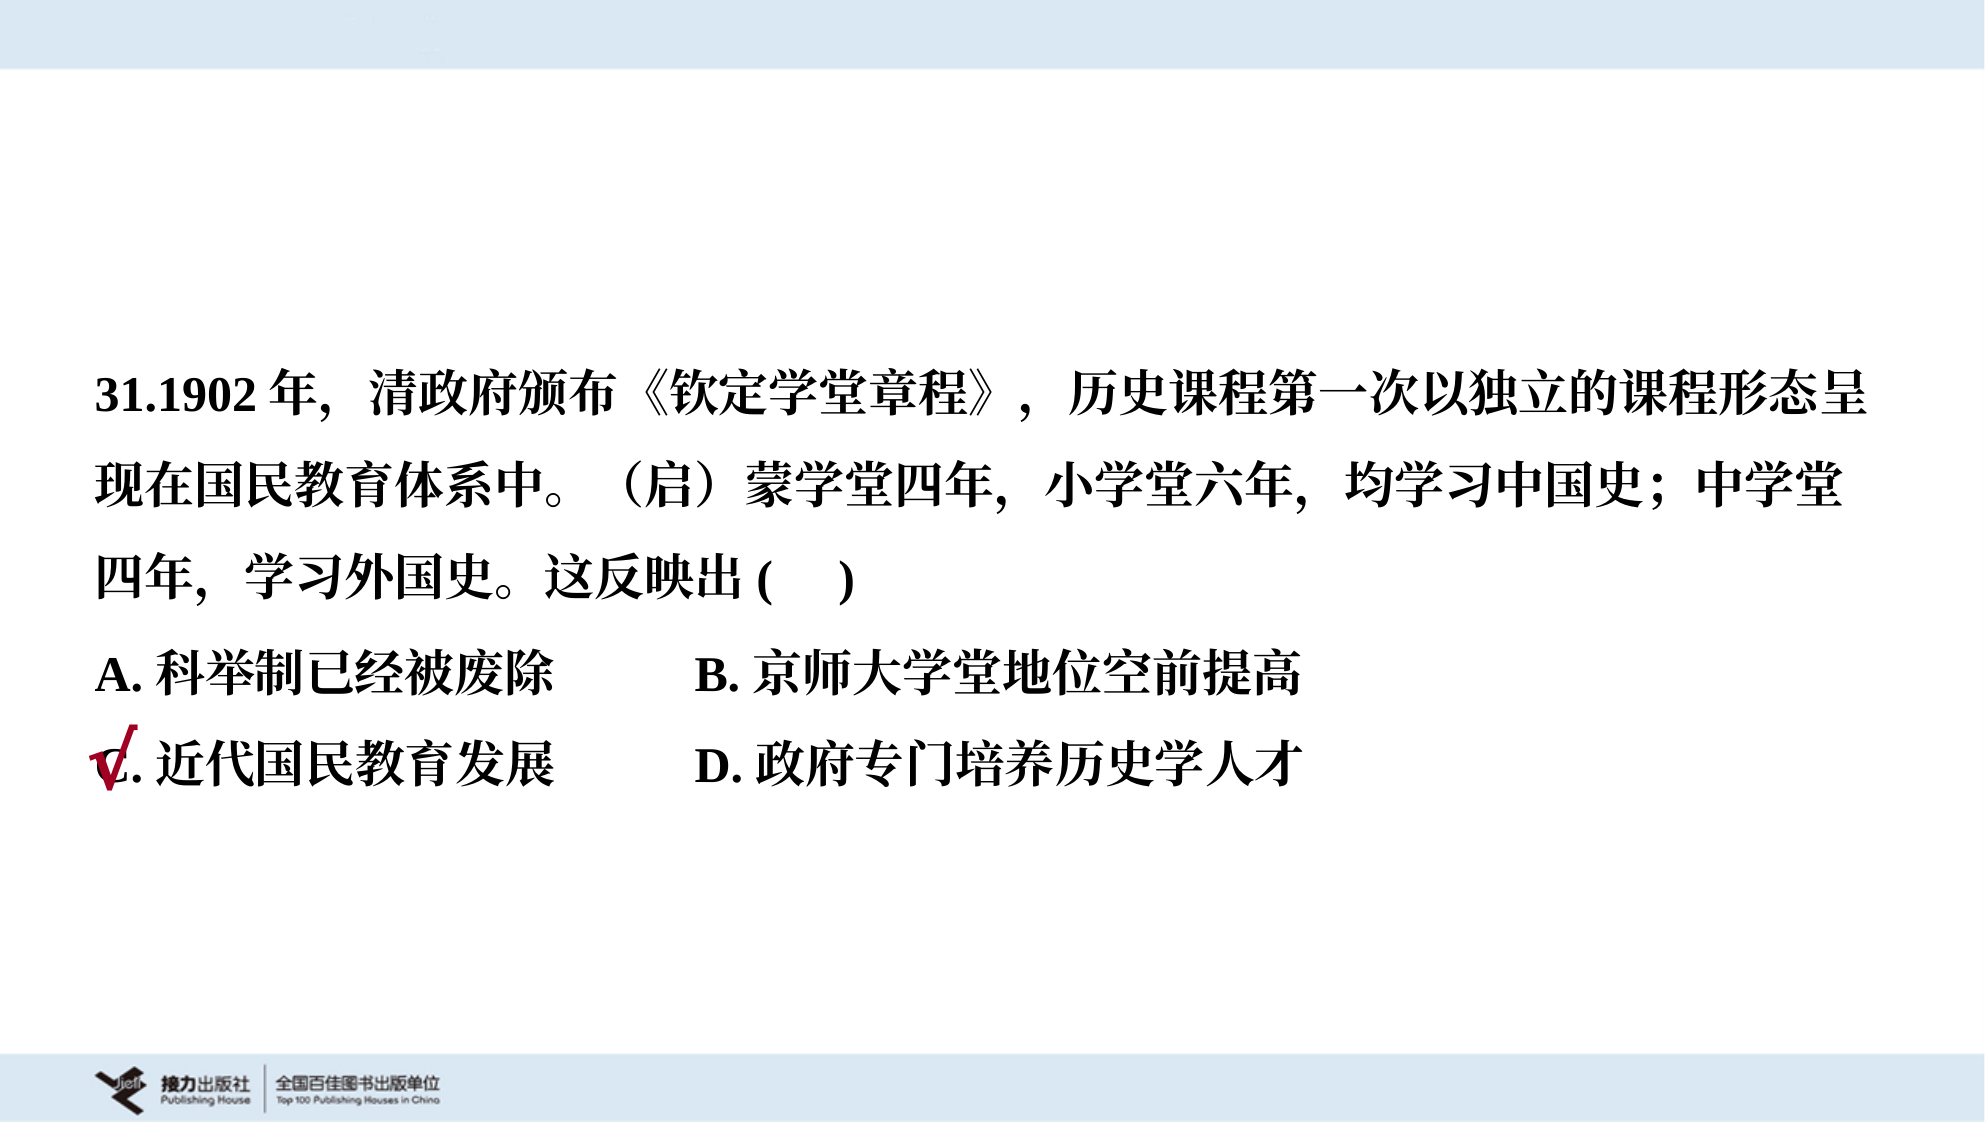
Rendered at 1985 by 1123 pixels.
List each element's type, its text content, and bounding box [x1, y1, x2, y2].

text_box A.科举制已经被废除 B.京师大学堂地位空前提高 C.近代国民教育发展 D.政府专门培养历史学人才 [94, 609, 1892, 793]
text_box 31.1902年，清政府颁布《钦定学堂章程》，历史课程第一次以独立的课程形态呈 现在国民教育体系中。（启）蒙学堂四年，小学堂六年，均学习中国史；中学堂 四年，学习外国史。这反映出( ) [94, 330, 1892, 606]
text_box √ [86, 713, 139, 806]
picture [0, 0, 1985, 1122]
